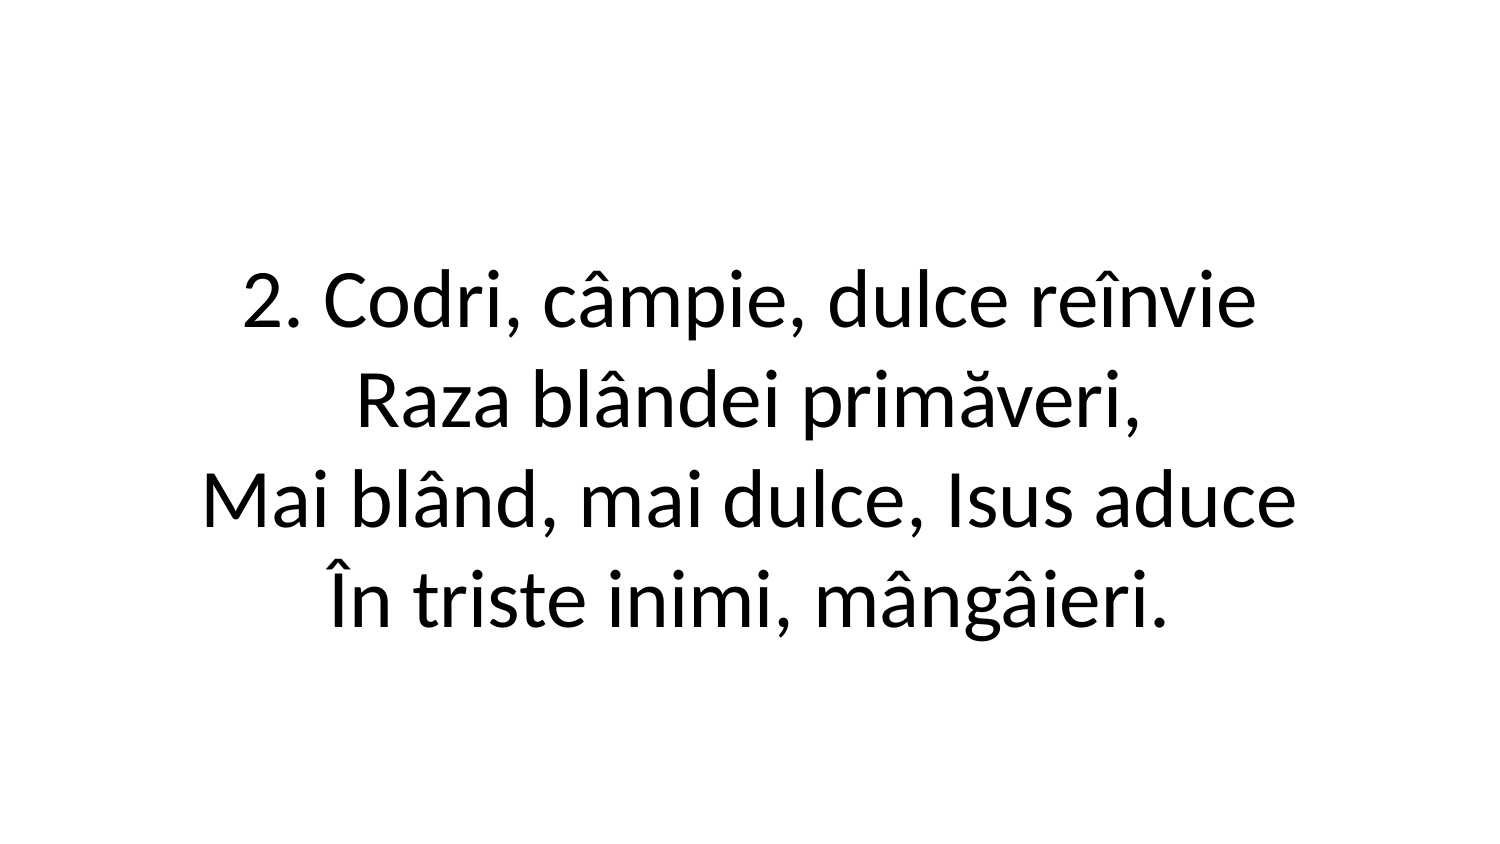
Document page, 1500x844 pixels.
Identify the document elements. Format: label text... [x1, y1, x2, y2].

text_box 2. Codri, câmpie, dulce reînvie Raza blândei primăveri, Mai blând, mai dulce, Isus aduce În triste inimi, mângâieri. [185, 192, 1315, 652]
